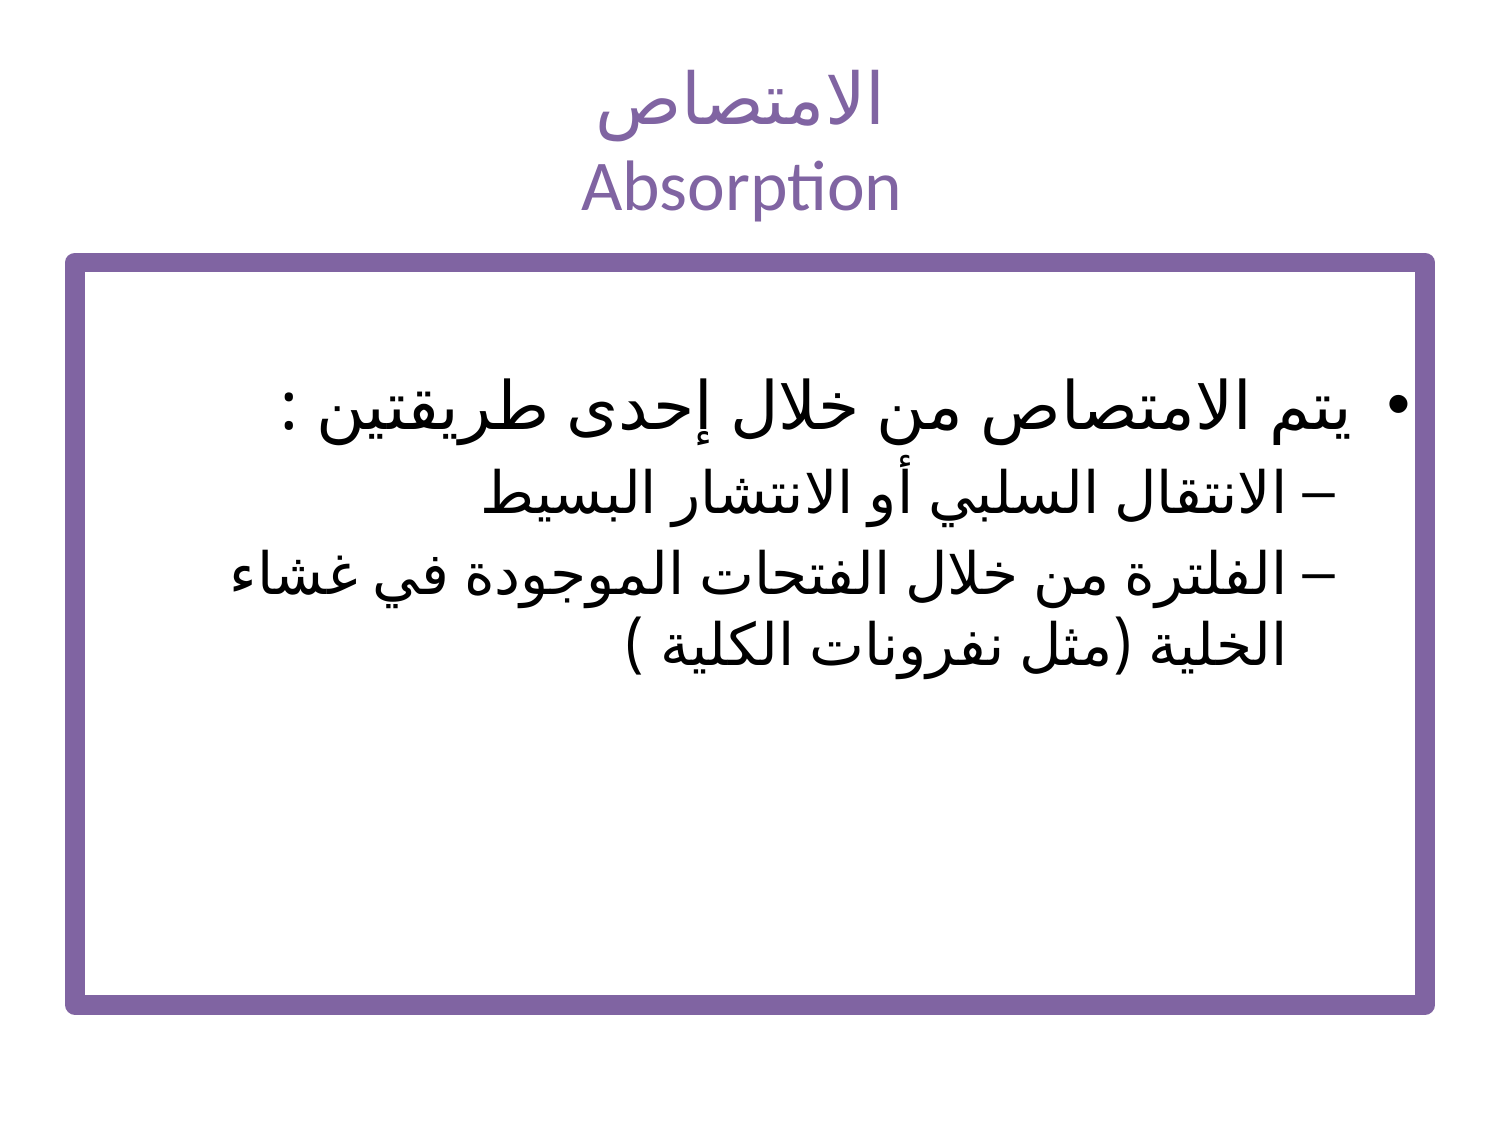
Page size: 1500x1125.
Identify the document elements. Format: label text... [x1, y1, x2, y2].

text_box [249, 228, 1251, 897]
title الامتصاص Absorption [75, 45, 1425, 233]
list يتم الامتصاص من خلال إحدى طريقتين : الانتقال السلبي أو الانتشار البسيط الفلترة من خلال الفتحات الموجودة في غشاء الخلية (مثل نفرونات الكلية ) [75, 262, 1425, 1005]
